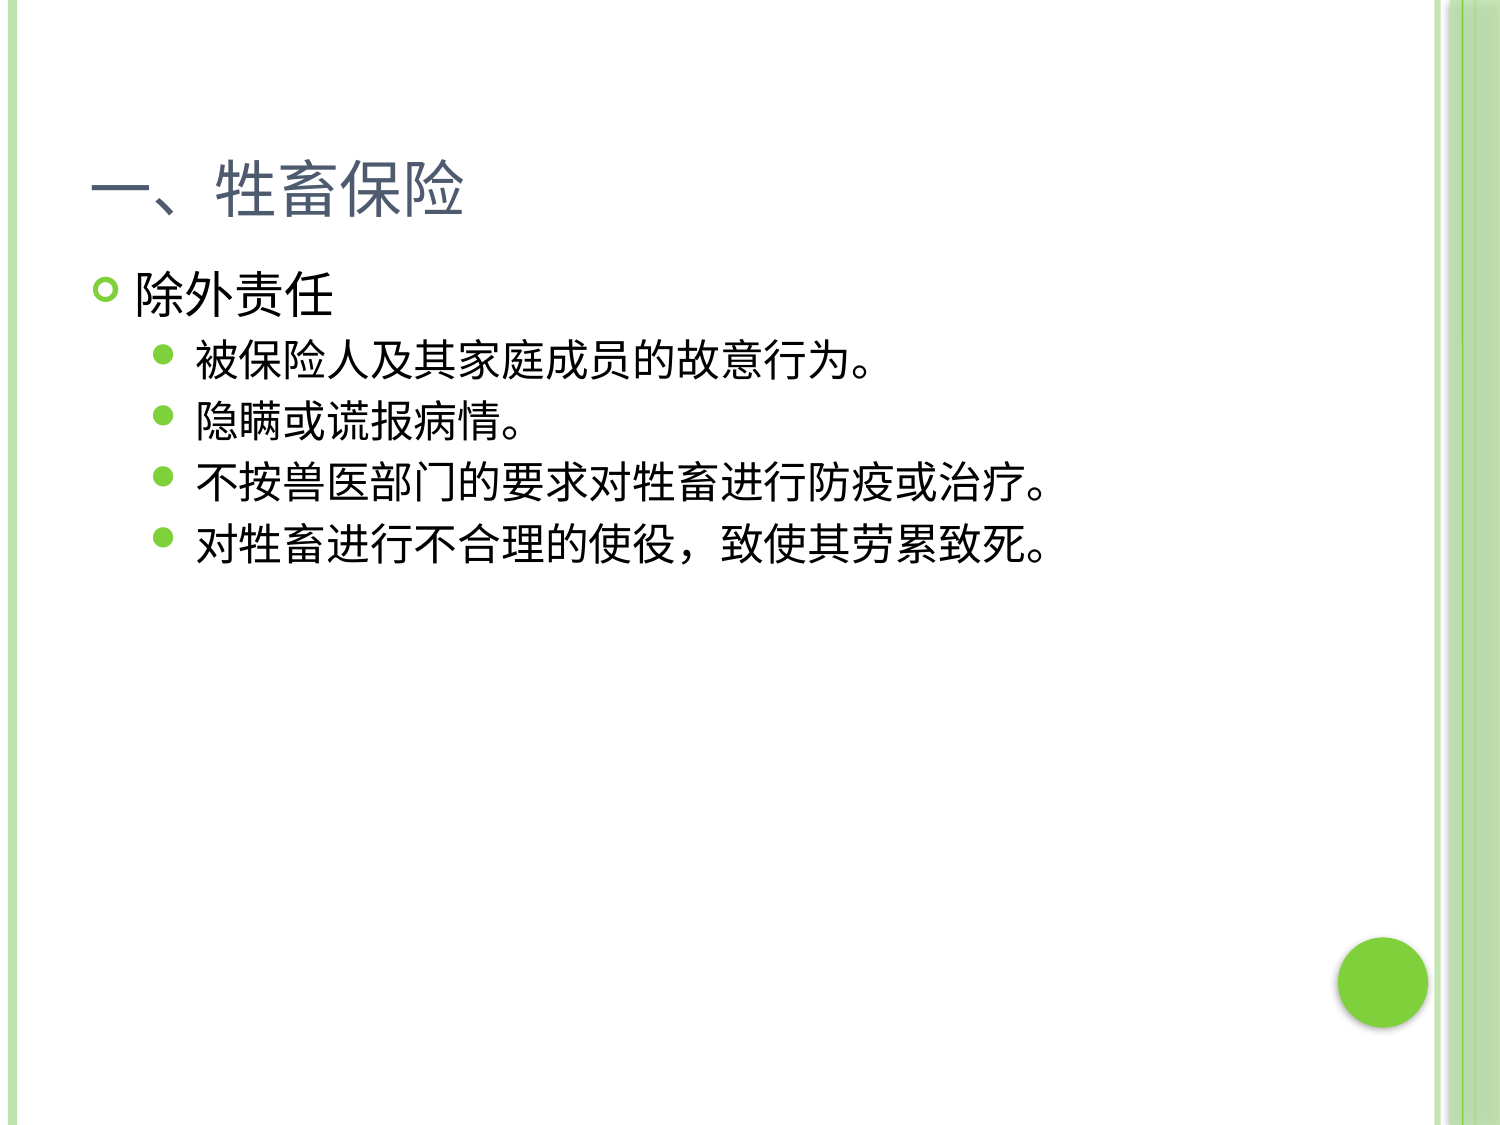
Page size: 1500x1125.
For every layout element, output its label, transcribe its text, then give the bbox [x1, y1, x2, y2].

title 一、牲畜保险 [75, 45, 1300, 233]
list 除外责任 被保险人及其家庭成员的故意行为。 隐瞒或谎报病情。 不按兽医部门的要求对牲畜进行防疫或治疗。 对牲畜进行不合理的使役，致使其劳累致死。 [74, 262, 1301, 1063]
